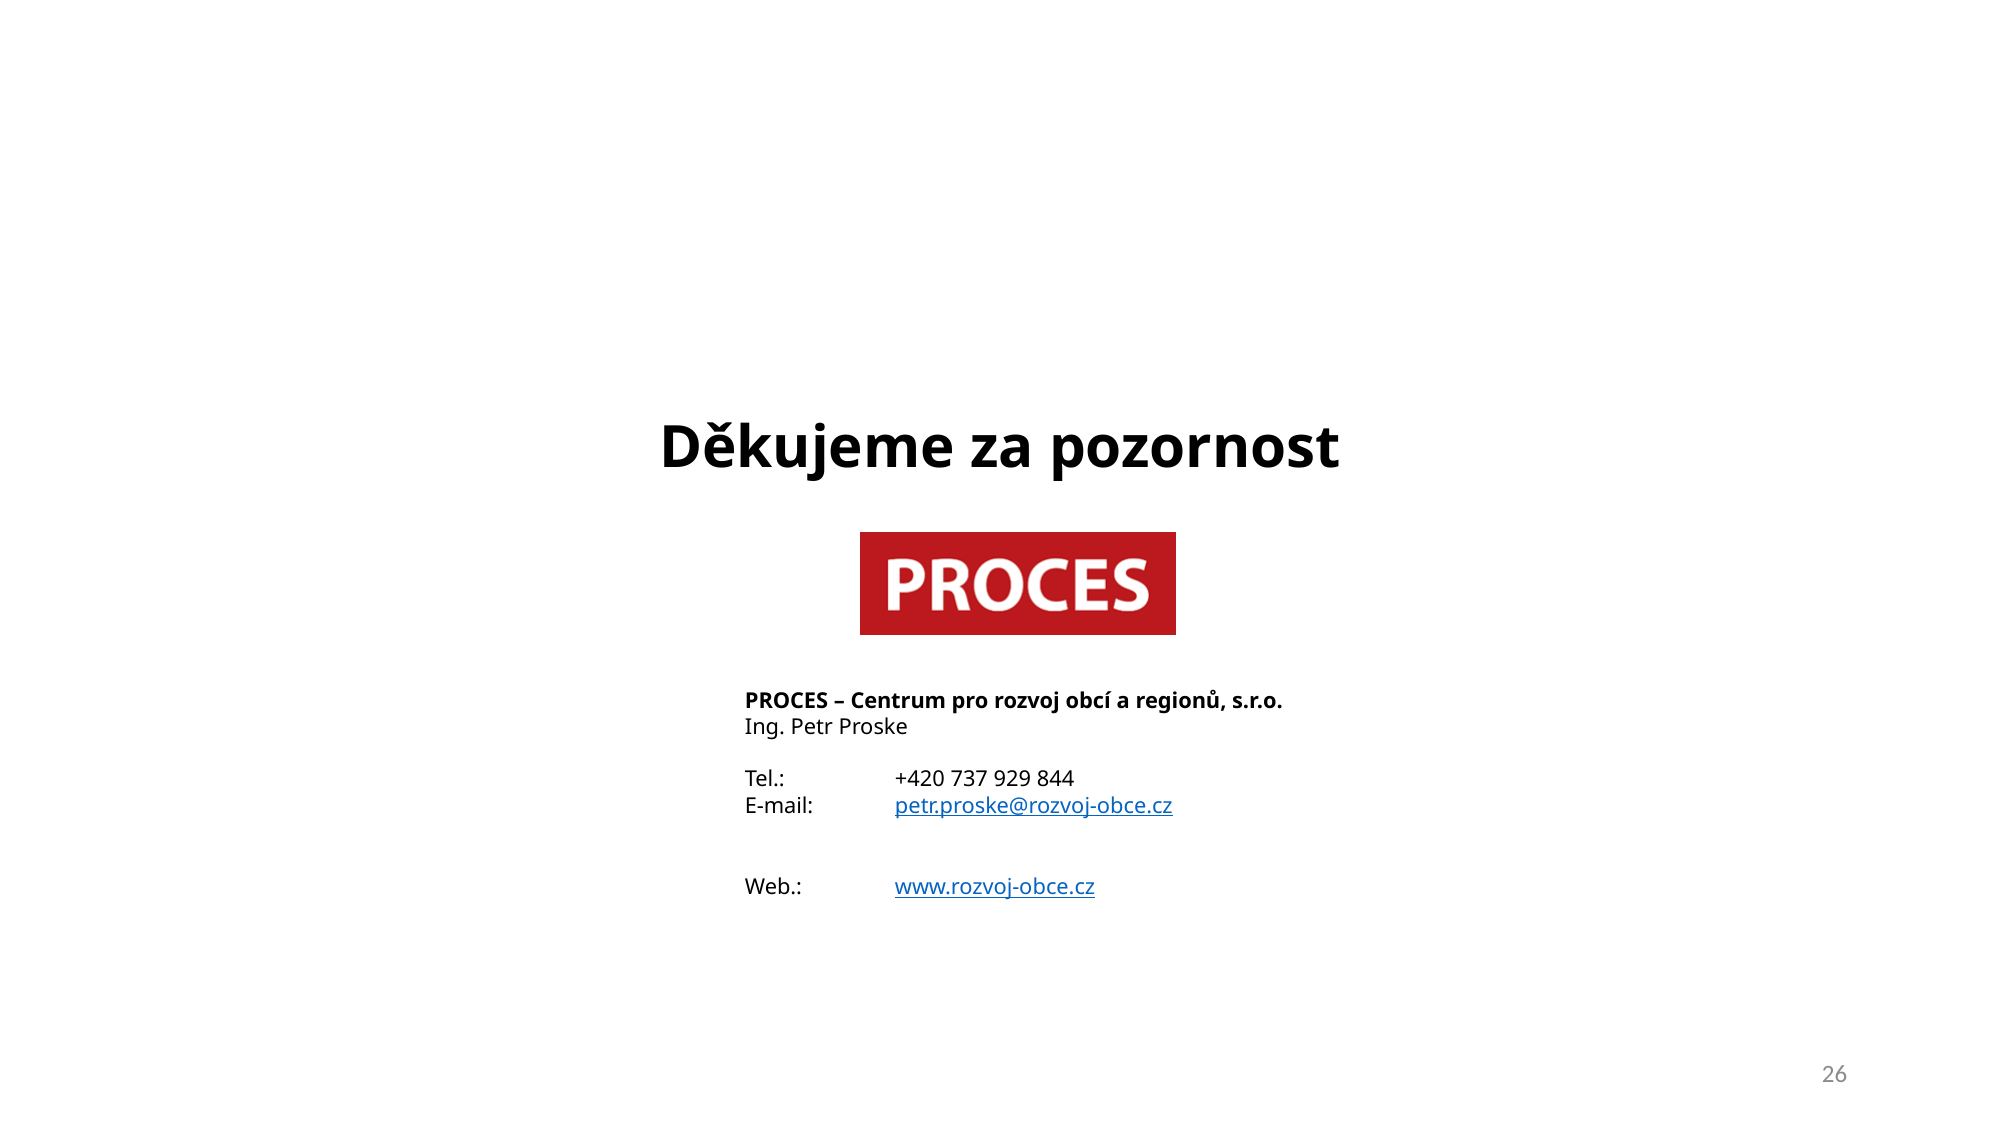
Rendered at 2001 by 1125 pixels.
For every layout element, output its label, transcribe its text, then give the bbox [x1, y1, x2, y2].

title Děkujeme za pozornost [137, 19, 1863, 488]
text_box PROCES – Centrum pro rozvoj obcí a regionů, s.r.o. Ing. Petr Proske Tel.: +420 737 929 844 E-mail: petr.proske@rozvoj-obce.cz Web.: www.rozvoj-obce.cz [730, 679, 1306, 937]
slide_number 26 [1412, 1042, 1863, 1103]
picture [860, 532, 1176, 635]
